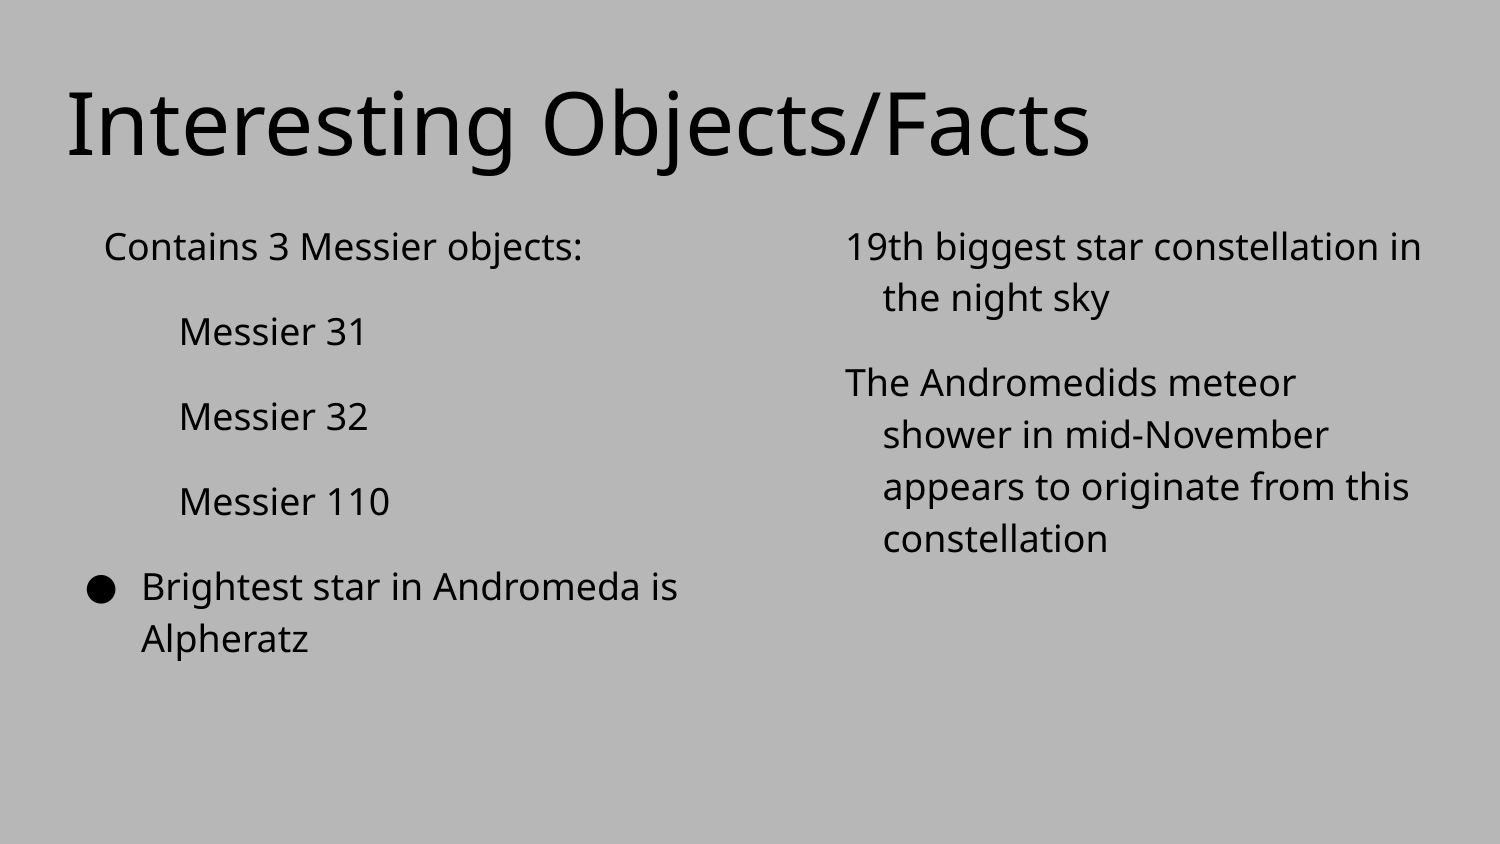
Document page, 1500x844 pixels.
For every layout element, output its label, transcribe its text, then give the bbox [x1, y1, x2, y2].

title Interesting Objects/Facts [51, 51, 1449, 189]
list Contains 3 Messier objects: Messier 31 Messier 32 Messier 110 Brightest star in Andromeda is Alpheratz [51, 200, 708, 752]
list 19th biggest star constellation in the night sky The Andromedids meteor shower in mid-November appears to originate from this constellation [792, 200, 1449, 752]
